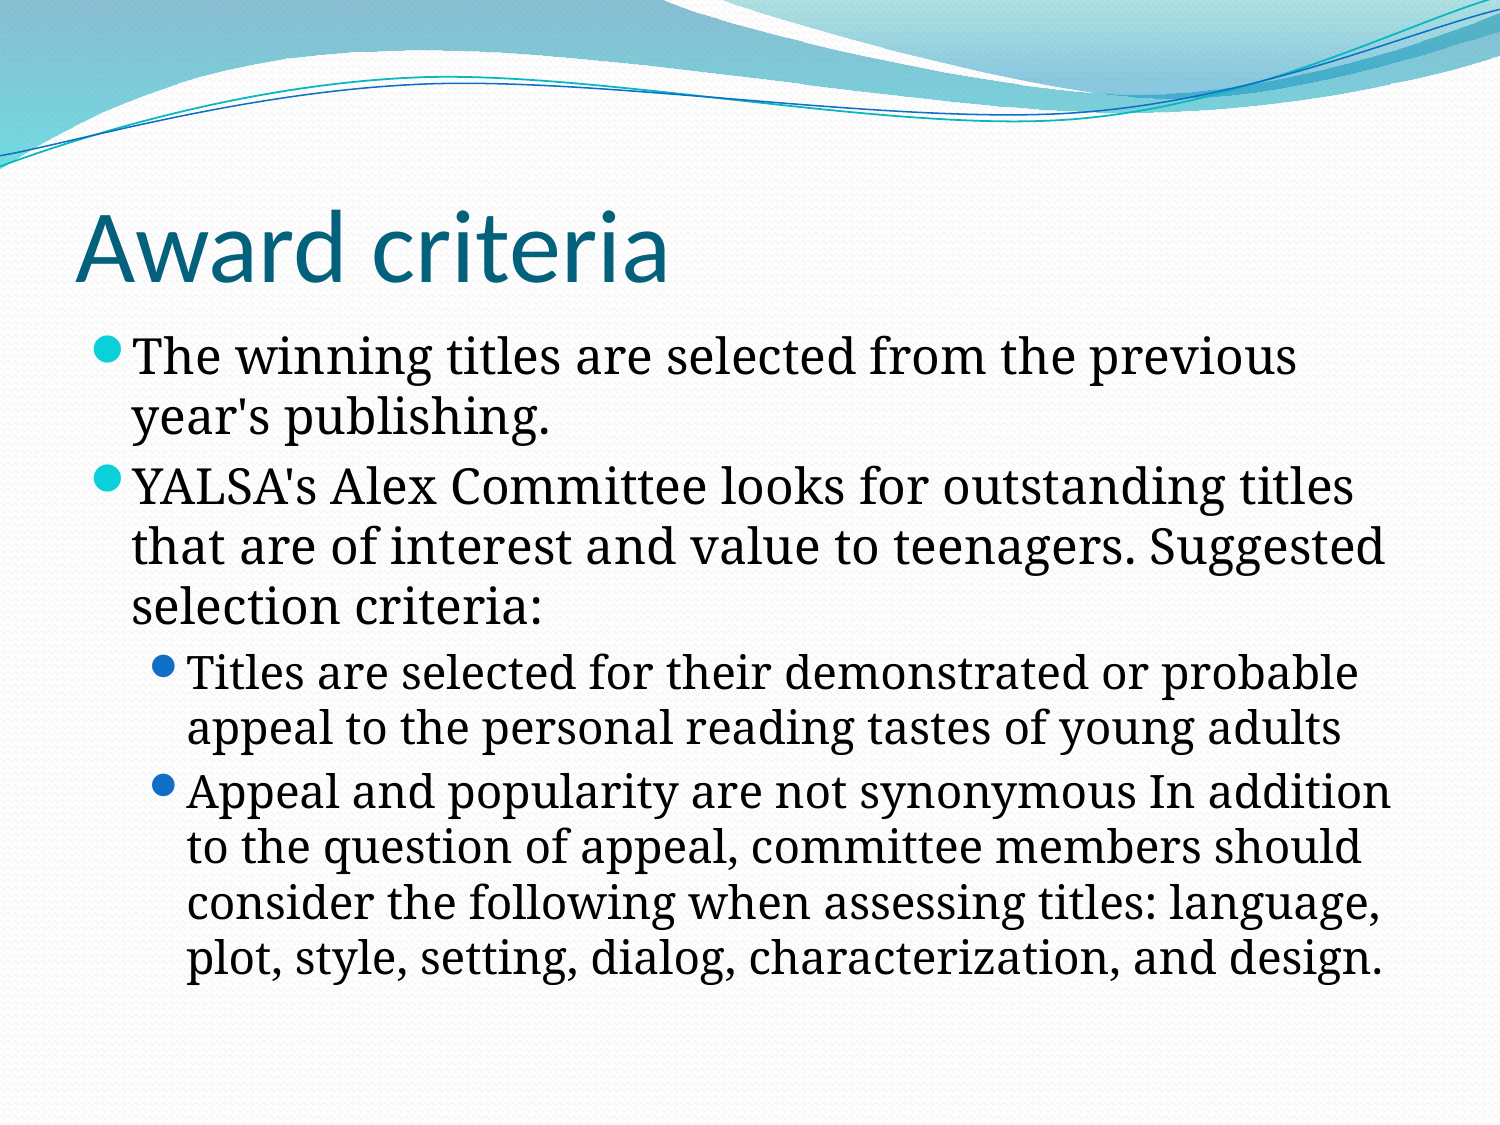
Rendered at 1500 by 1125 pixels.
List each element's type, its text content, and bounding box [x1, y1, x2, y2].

list The winning titles are selected from the previous year's publishing. YALSA's Alex Committee looks for outstanding titles that are of interest and value to teenagers. Suggested selection criteria: Titles are selected for their demonstrated or probable appeal to the personal reading tastes of young adults Appeal and popularity are not synonymous In addition to the question of appeal, committee members should consider the following when assessing titles: language, plot, style, setting, dialog, characterization, and design. [75, 317, 1425, 1038]
title Award criteria [75, 115, 1425, 303]
